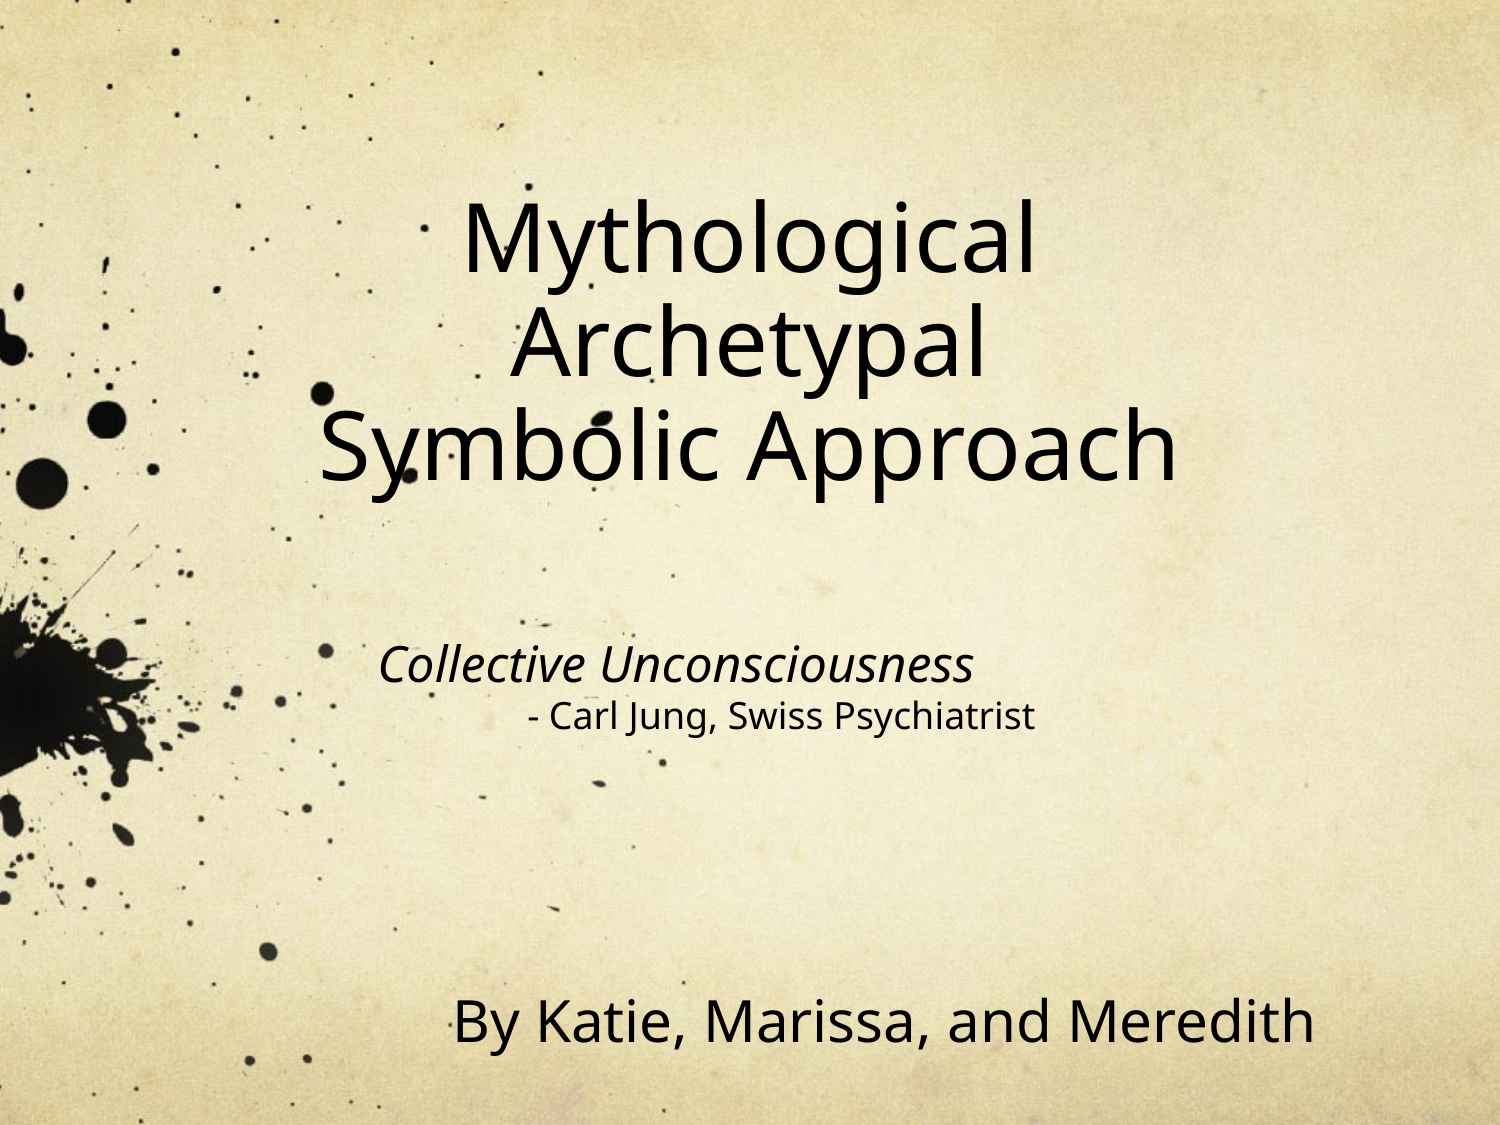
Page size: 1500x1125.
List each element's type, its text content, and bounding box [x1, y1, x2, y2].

subtitle By Katie, Marissa, and Meredith [437, 999, 1500, 1119]
text_box Collective Unconsciousness - Carl Jung, Swiss Psychiatrist [362, 624, 1150, 745]
picture [0, 0, 1500, 1125]
title Mythological Archetypal Symbolic Approach [112, 149, 1388, 500]
